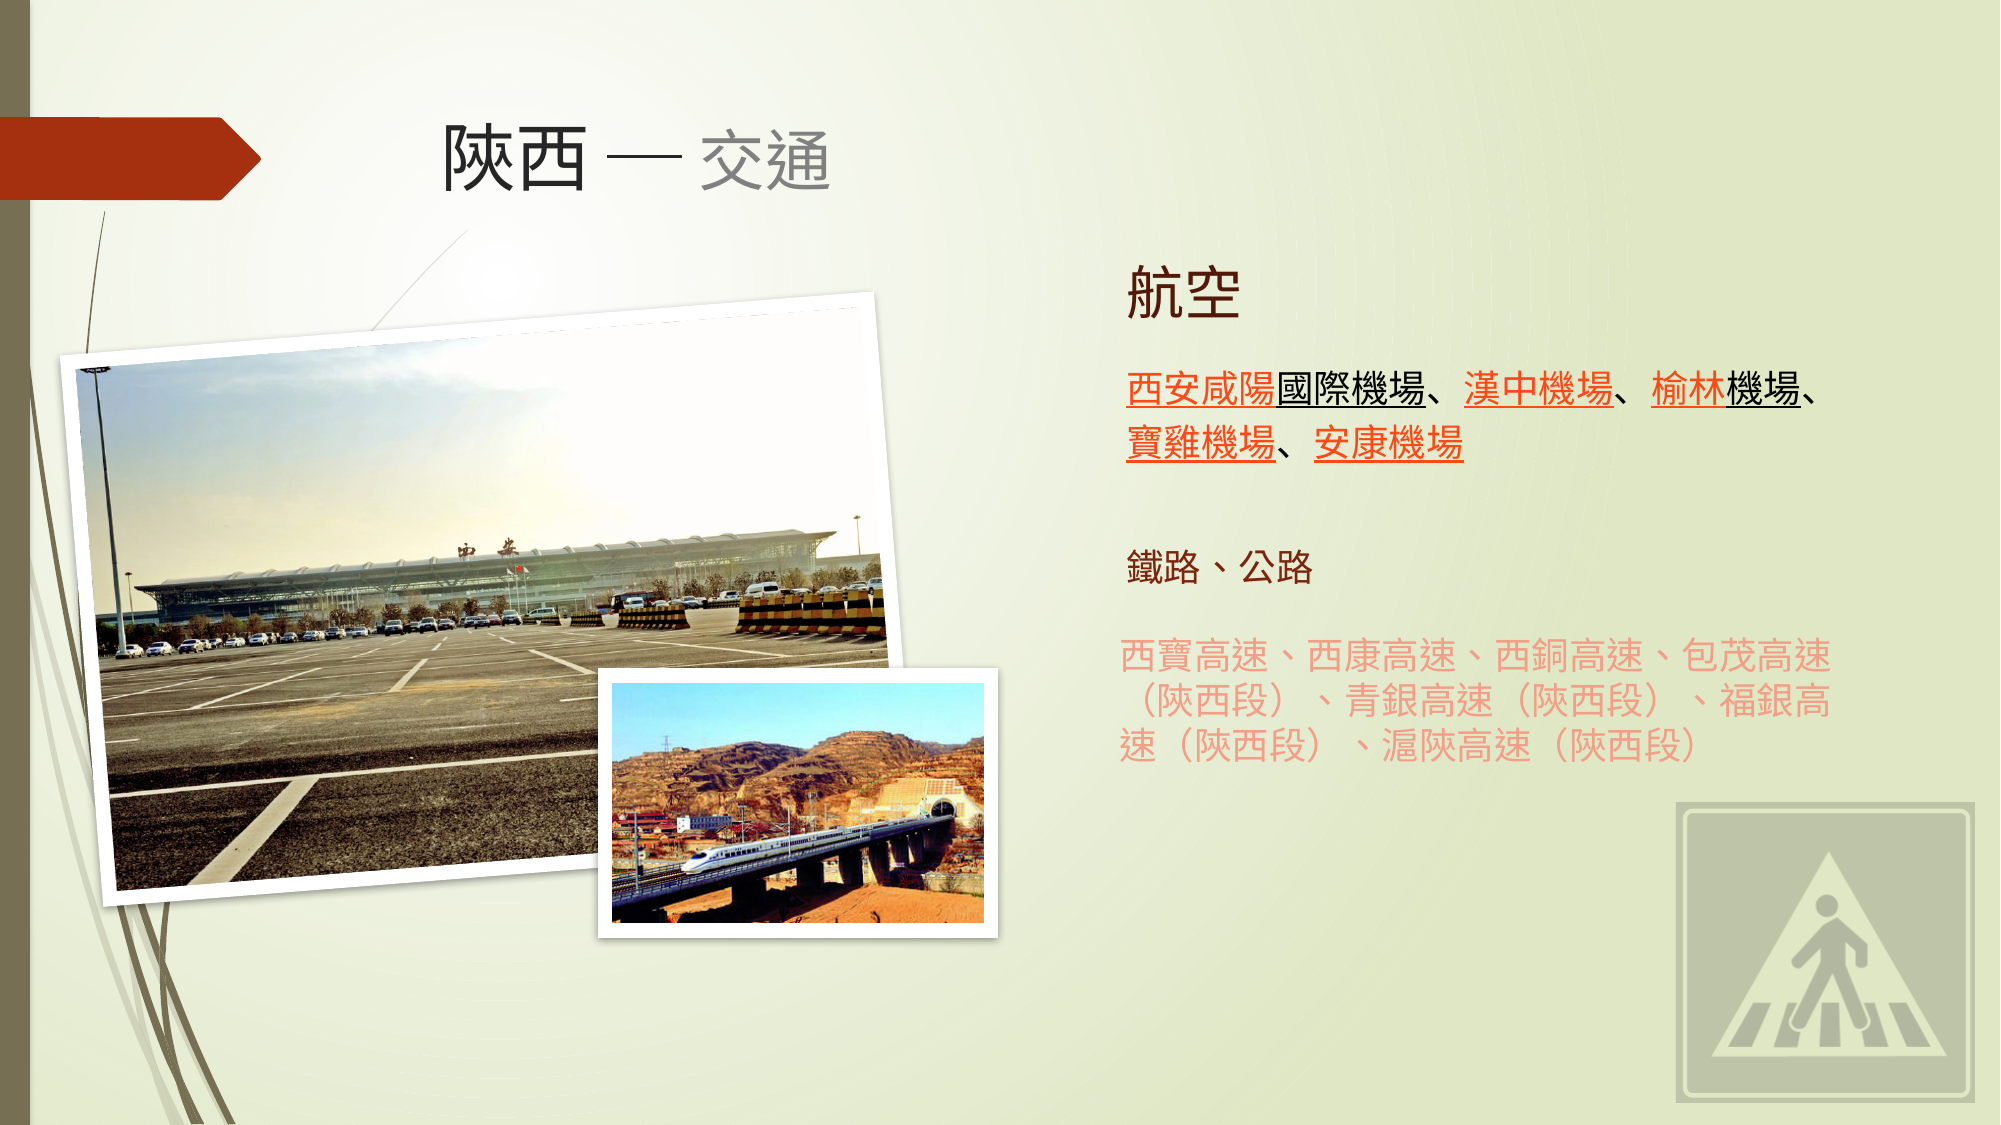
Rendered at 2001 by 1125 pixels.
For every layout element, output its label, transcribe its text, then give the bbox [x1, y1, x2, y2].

text_box 西寶高速、西康高速、西銅高速、包茂高速（陝西段）、青銀高速（陝西段）、福銀高速（陝西段）、滬陝高速（陝西段） [1104, 624, 1863, 775]
text_box 鐵路、公路 [1111, 536, 1856, 597]
picture [1675, 802, 1975, 1104]
title 陝西 ─ 交通 [425, 102, 1888, 313]
text_box 航空 [1111, 249, 1856, 334]
text_box 西安咸陽國際機場、漢中機場、榆林機場、寶雞機場、安康機場 [1111, 357, 1856, 527]
picture [77, 308, 984, 924]
